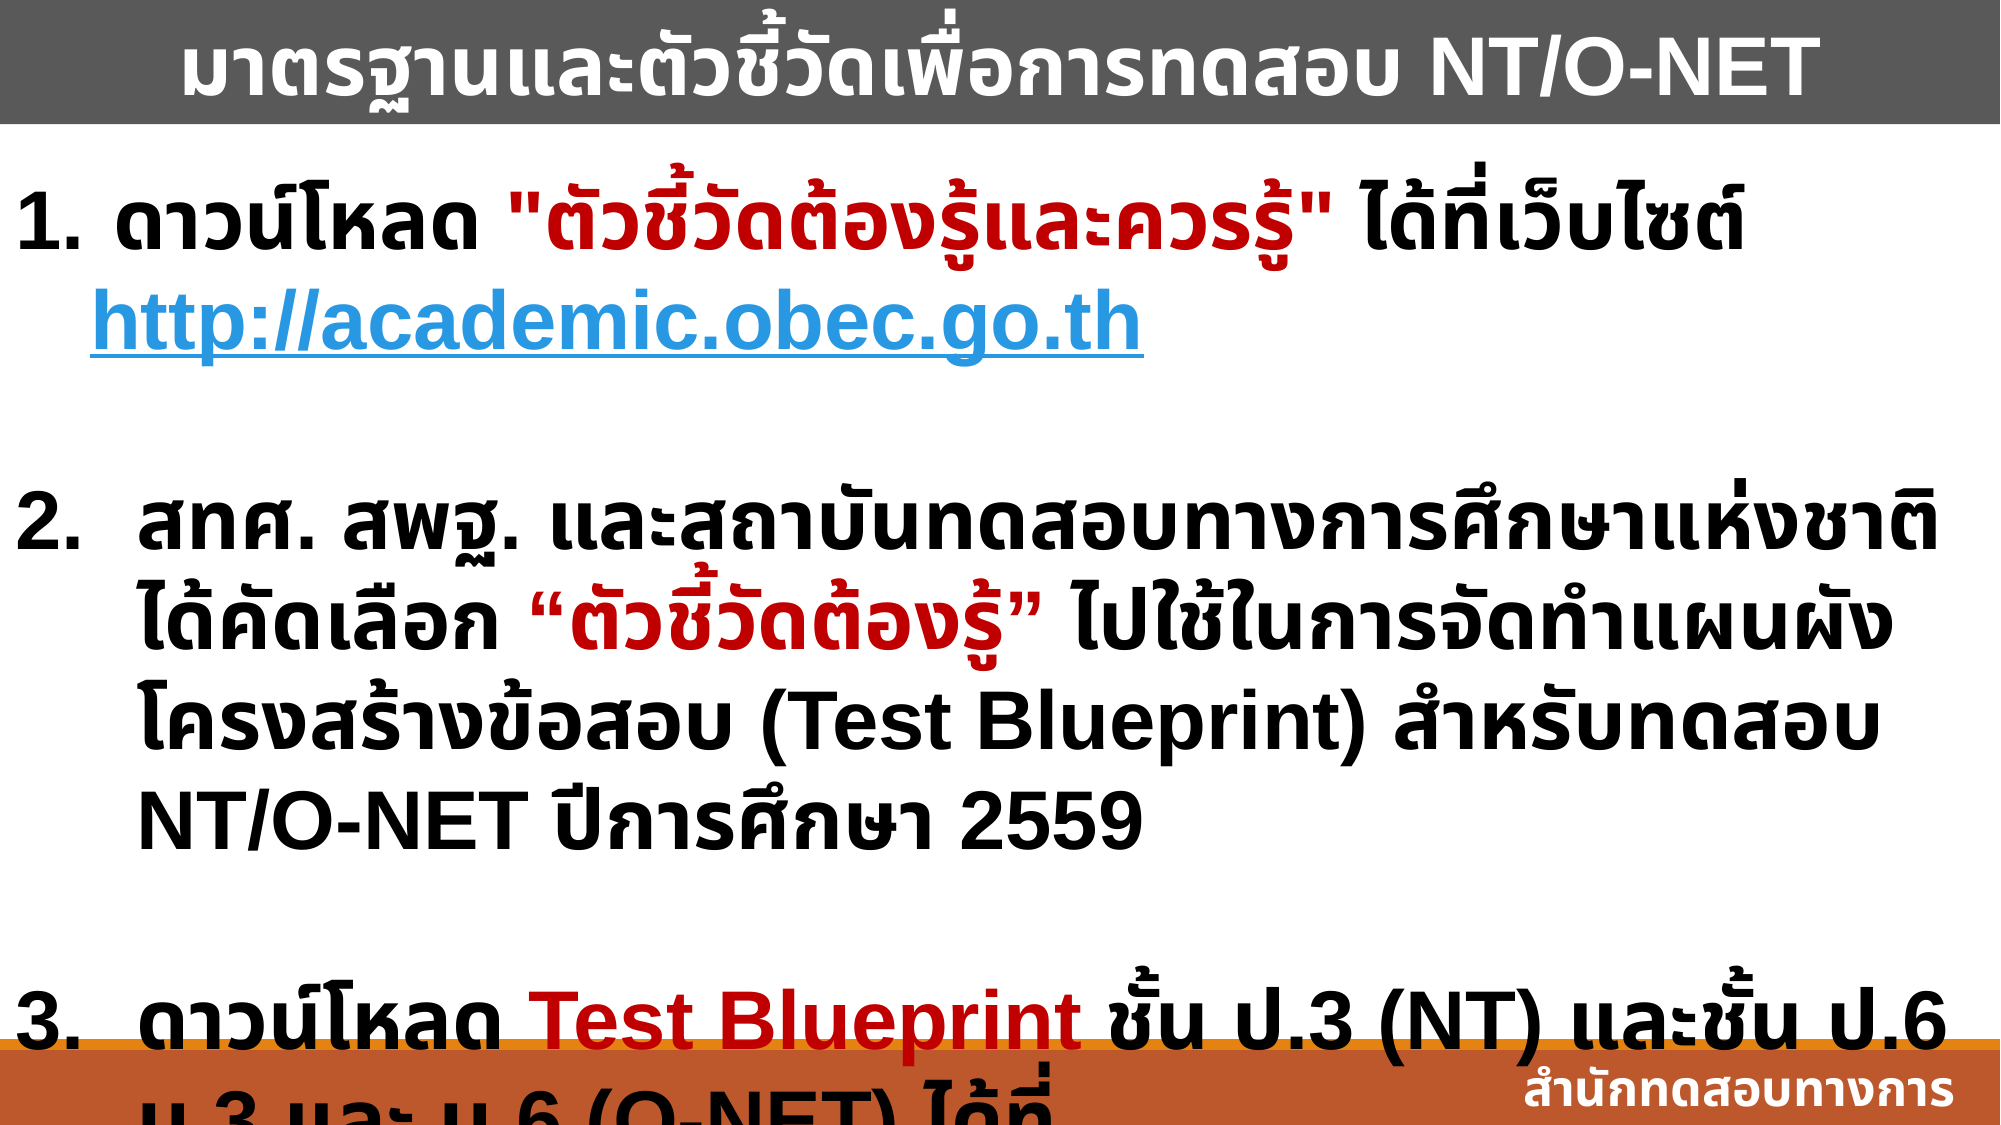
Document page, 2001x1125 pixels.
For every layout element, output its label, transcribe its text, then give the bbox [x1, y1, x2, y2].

text_box มาตรฐานและตัวชี้วัดเพื่อการทดสอบ NT/O-NET [0, 0, 2000, 125]
text_box สำนักทดสอบทางการศึกษา สพฐ. [1508, 1049, 1995, 1125]
text_box ดาวน์โหลด "ตัวชี้วัดต้องรู้และควรรู้" ได้ที่เว็บไซต์ http://academic.obec.go.th สทศ. สพฐ. และสถาบันทดสอบทางการศึกษาแห่งชาติได้คัดเลือก “ตัวชี้วัดต้องรู้” ไปใช้ในการจัดทำแผนผังโครงสร้างข้อสอบ (Test Blueprint) สำหรับทดสอบ NT/O-NET ปีการศึกษา 2559 ดาวน์โหลด Test Blueprint ชั้น ป.3 (NT) และชั้น ป.6 ม.3 และ ม.6 (O-NET) ได้ที่ http://www.bet.obec.go.th และ http://www.niets.or.th [0, 158, 2000, 982]
